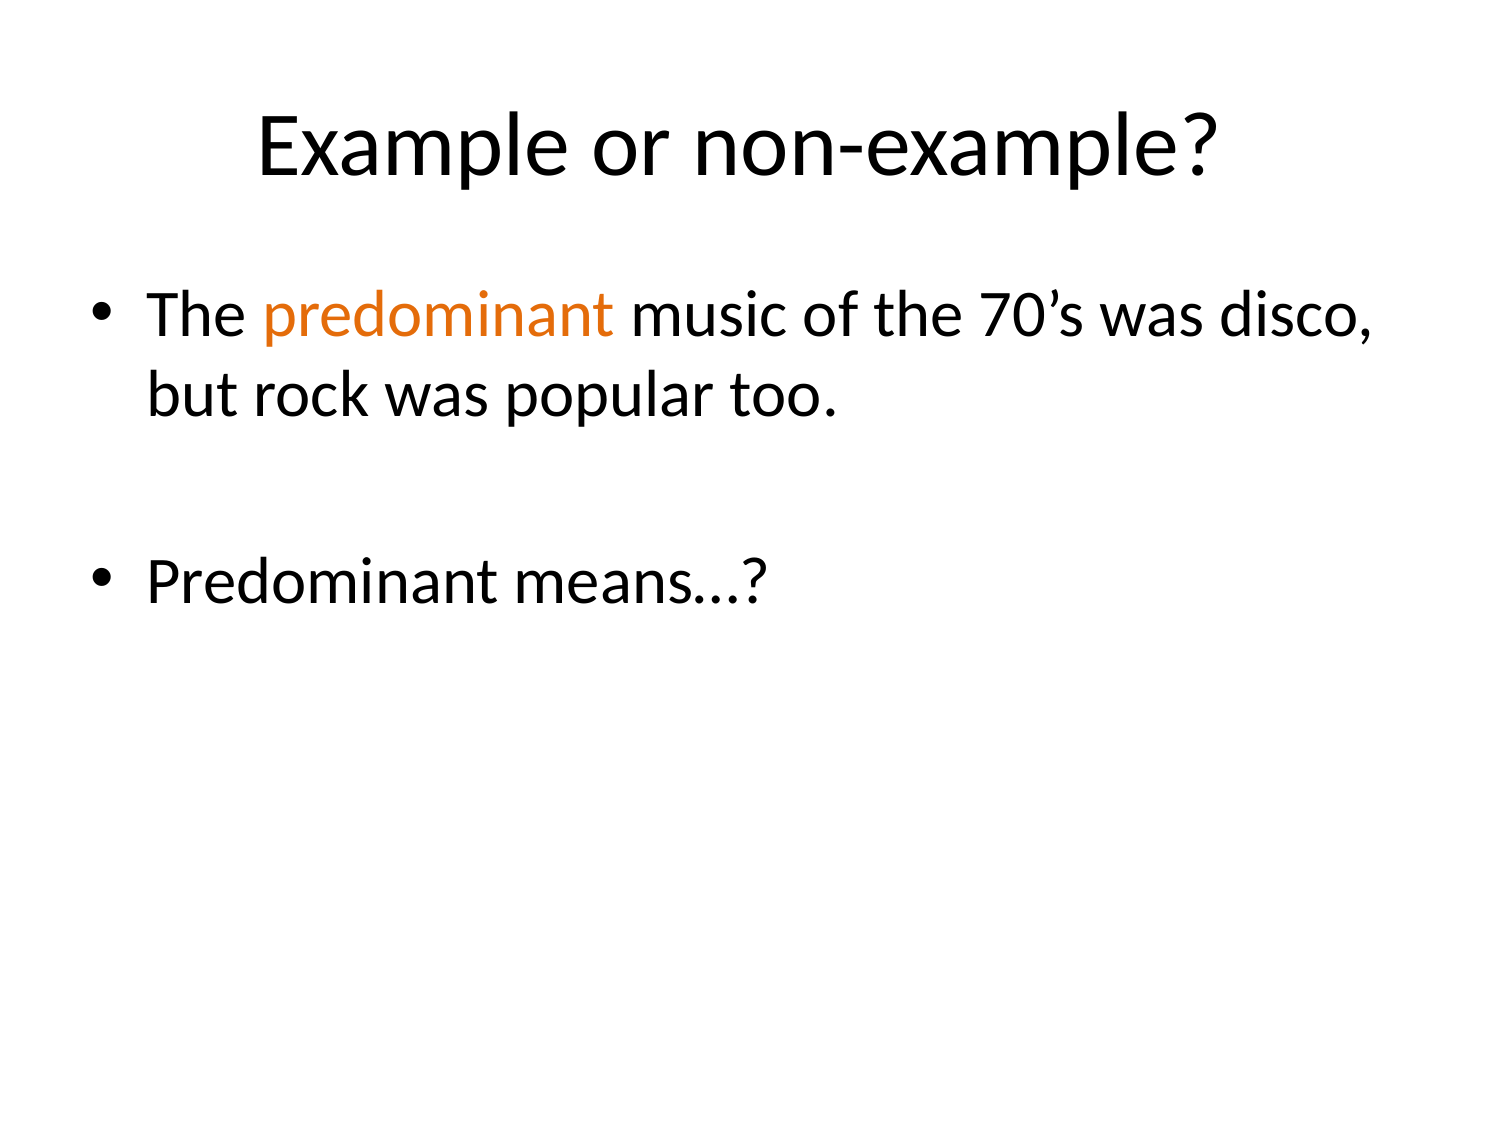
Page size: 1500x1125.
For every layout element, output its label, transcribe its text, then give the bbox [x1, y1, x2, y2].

list The predominant music of the 70’s was disco, but rock was popular too. Predominant means…? [75, 262, 1425, 1005]
title Example or non-example? [75, 45, 1425, 233]
